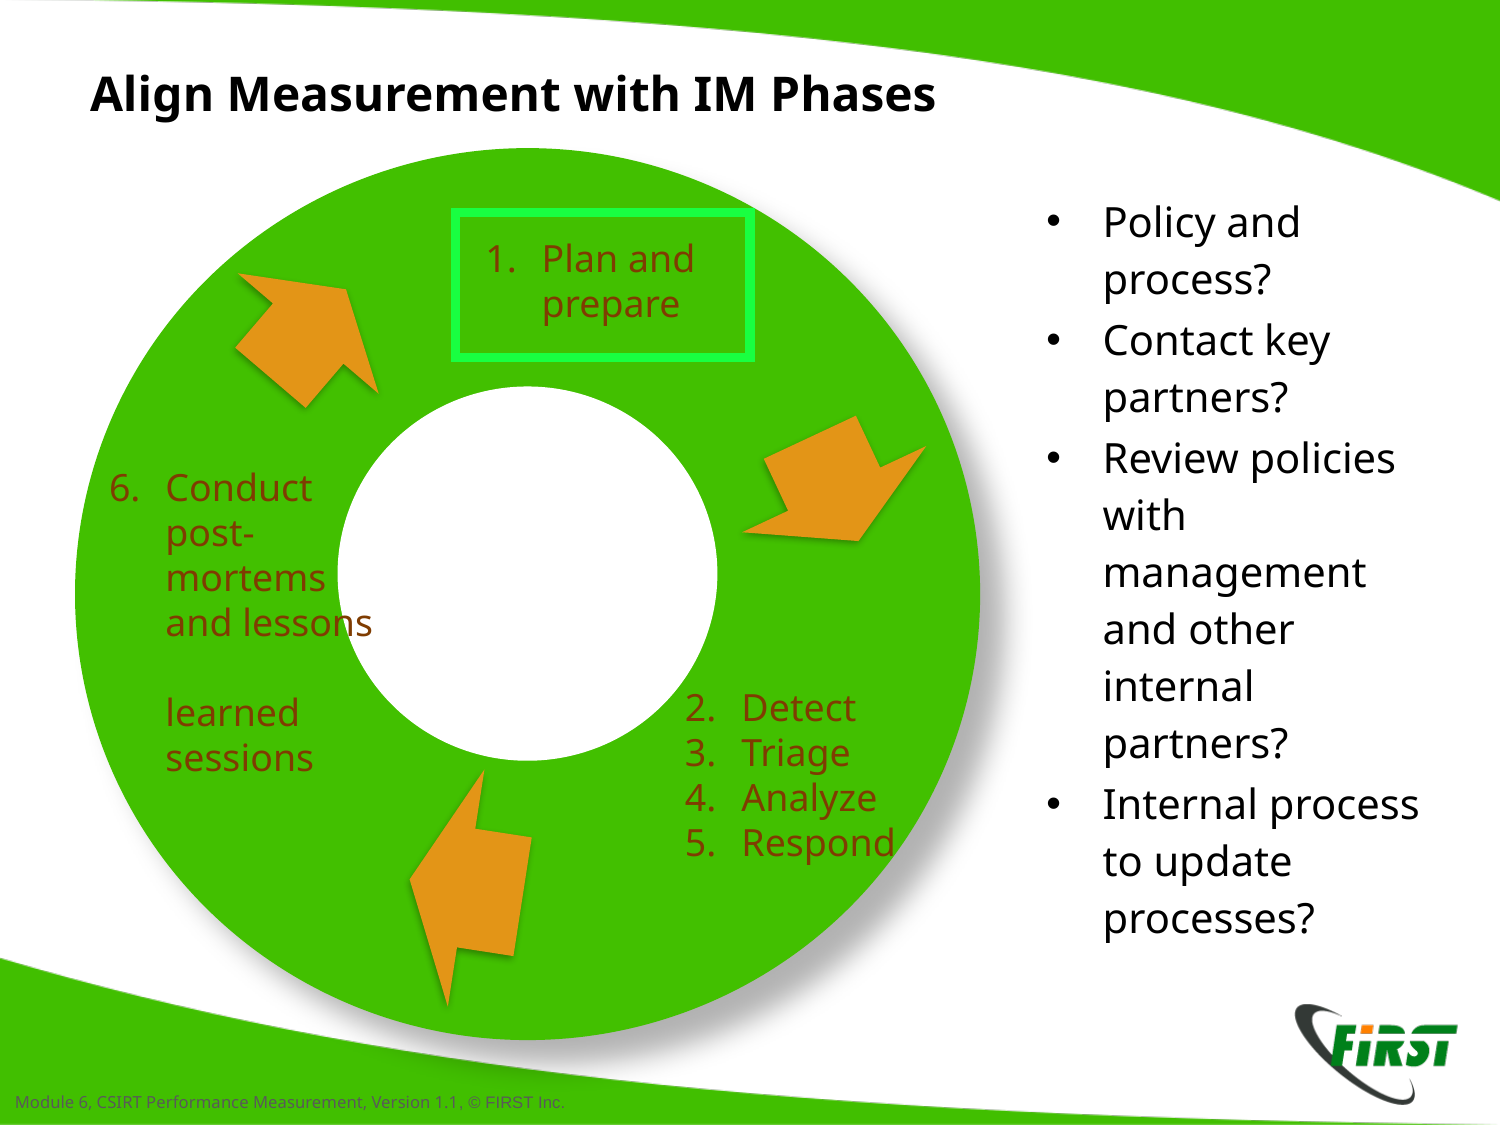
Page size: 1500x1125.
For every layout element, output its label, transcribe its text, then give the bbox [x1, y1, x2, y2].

picture [0, 0, 1500, 1125]
title Align Measurement with IM Phases [75, 62, 1425, 130]
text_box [74, 148, 981, 1041]
text_box Policy and process? Contact key partners? Review policies with management and other internal partners? Internal process to update processes? [974, 181, 1455, 1053]
